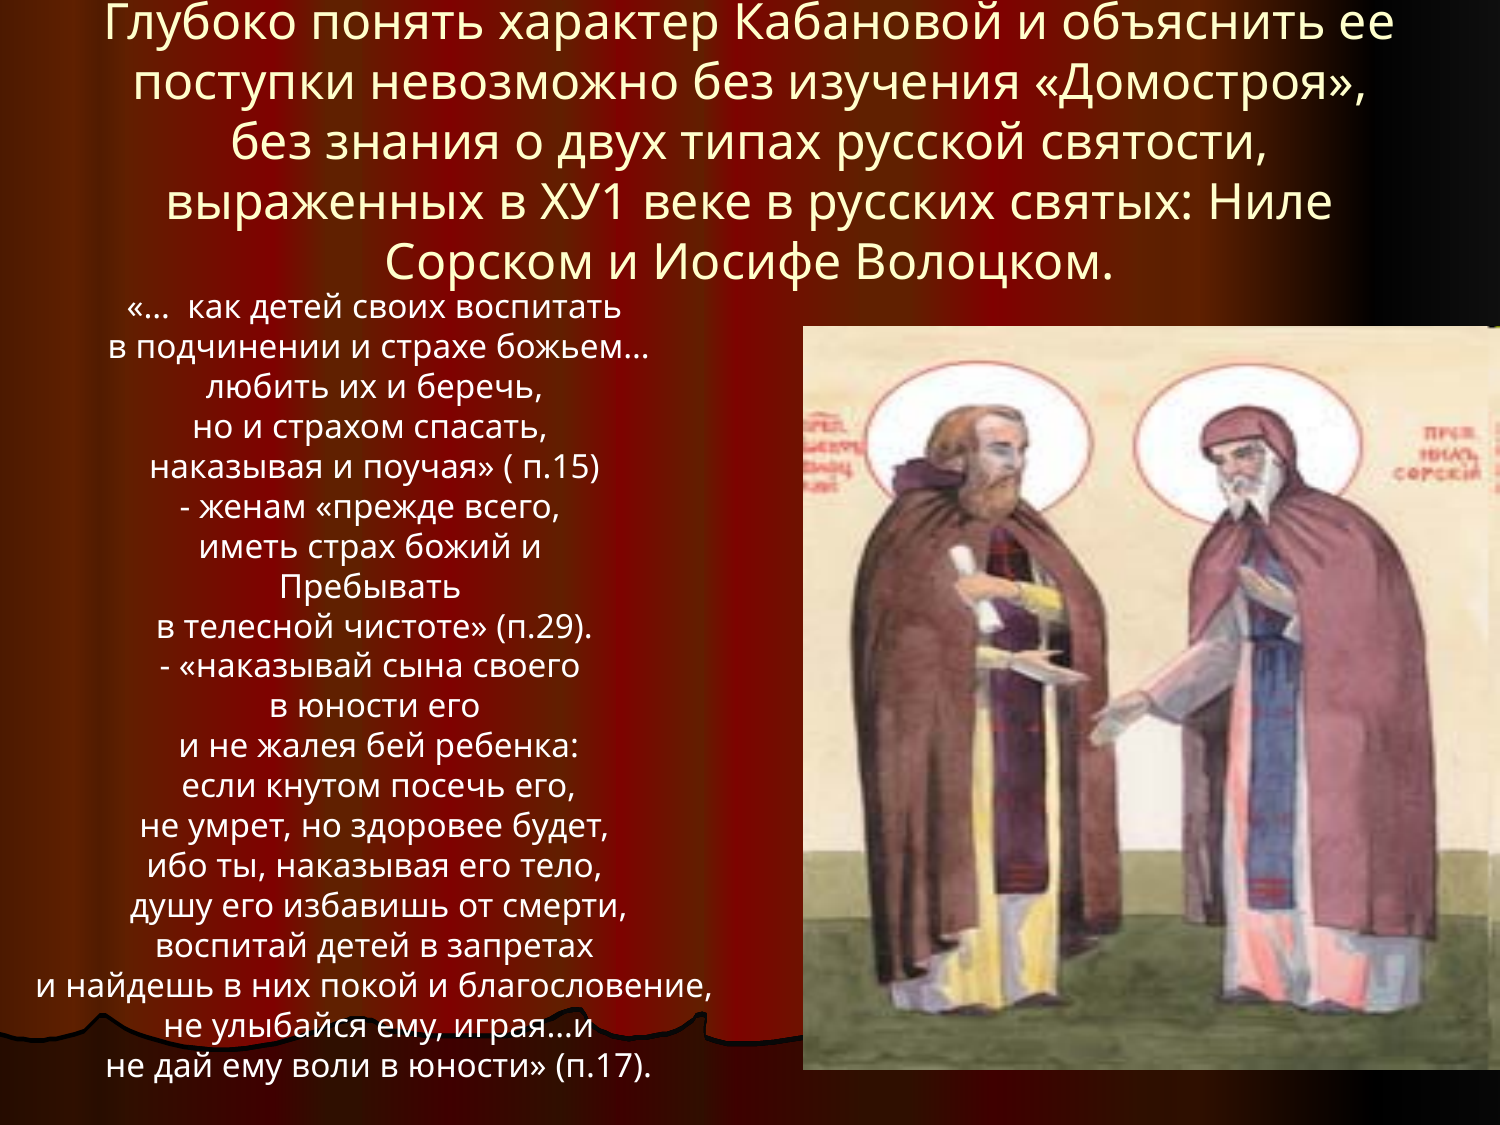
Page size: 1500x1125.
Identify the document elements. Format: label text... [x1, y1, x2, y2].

title Глубоко понять характер Кабановой и объяснить ее поступки невозможно без изучения «Домостроя», без знания о двух типах русской святости, выраженных в ХУ1 веке в русских святых: Ниле Сорском и Иосифе Волоцком. [74, 45, 1426, 233]
text_box «… как детей своих воспитать в подчинении и страхе божьем… любить их и беречь, но и страхом спасать, наказывая и поучая» ( п.15) - женам «прежде всего, иметь страх божий и Пребывать в телесной чистоте» (п.29). - «наказывай сына своего в юности его и не жалея бей ребенка: если кнутом посечь его, не умрет, но здоровее будет, ибо ты, наказывая его тело, душу его избавишь от смерти, воспитай детей в запретах и найдешь в них покой и благословение, не улыбайся ему, играя…и не дай ему воли в юности» (п.17). [0, 278, 750, 1092]
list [802, 326, 1500, 1070]
